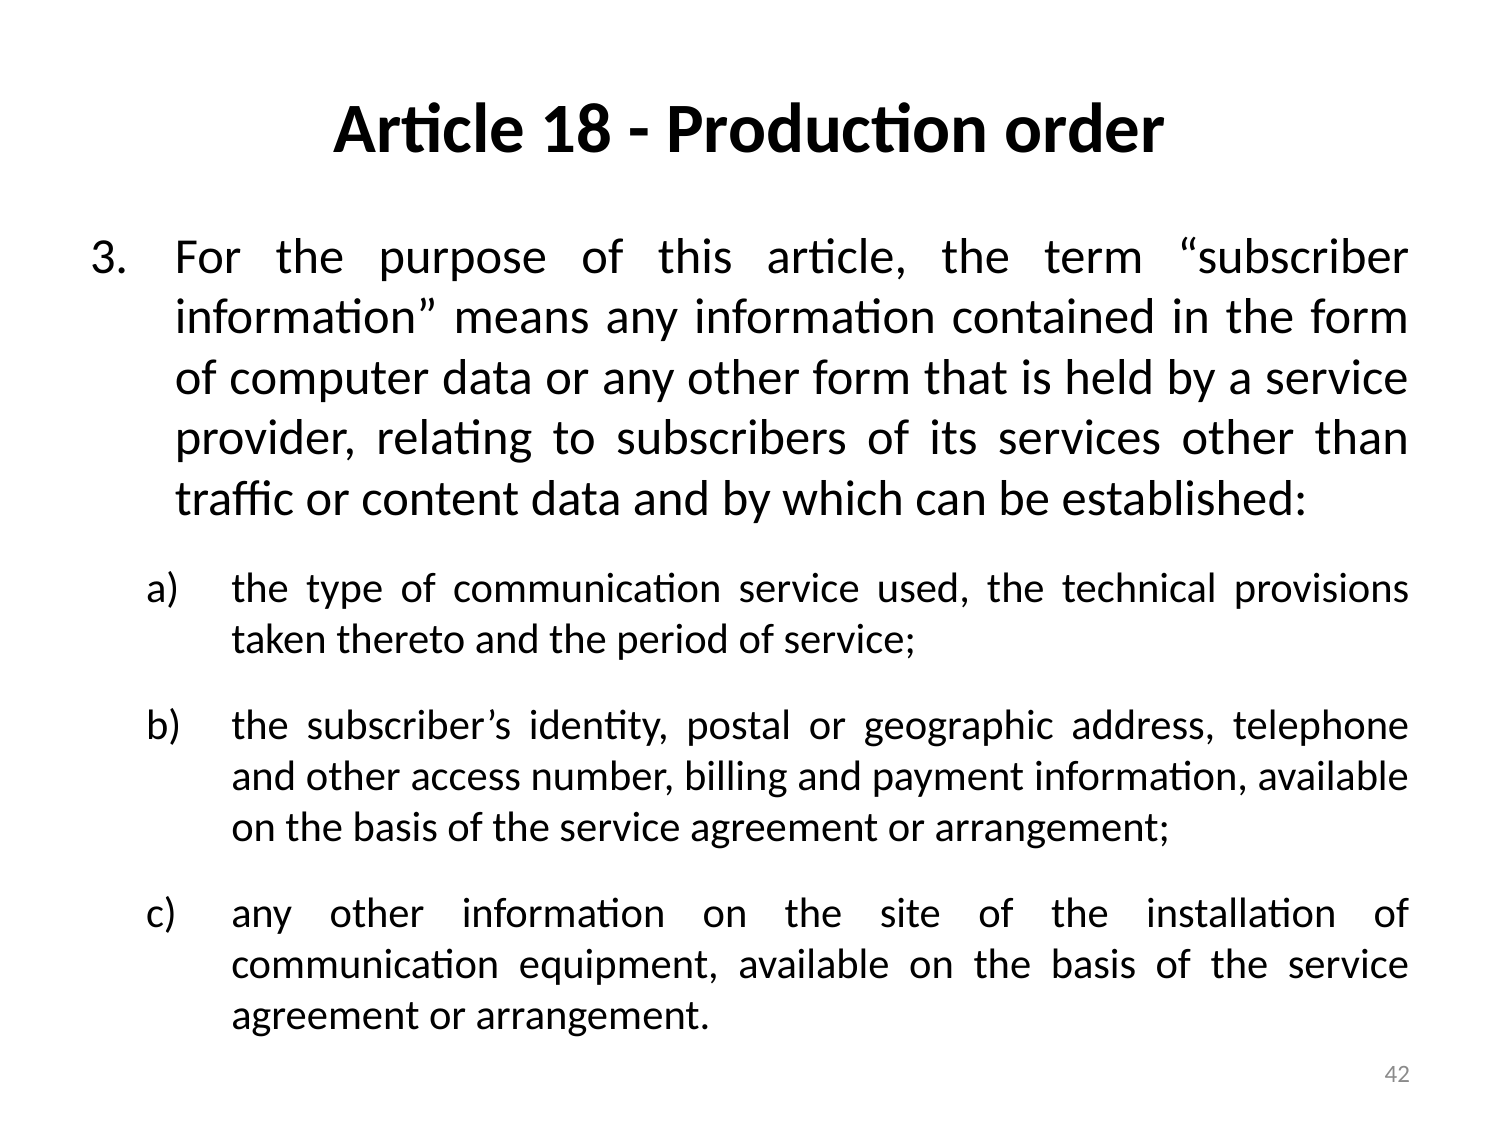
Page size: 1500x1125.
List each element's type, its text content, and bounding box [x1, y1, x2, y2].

title Article 18 - Production order [74, 44, 1426, 204]
list For the purpose of this article, the term “subscriber information” means any information contained in the form of computer data or any other form that is held by a service provider, relating to subscribers of its services other than traffic or content data and by which can be established: the type of communication service used, the technical provisions taken thereto and the period of service; the subscriber’s identity, postal or geographic address, telephone and other access number, billing and payment information, available on the basis of the service agreement or arrangement; any other information on the site of the installation of communication equipment, available on the basis of the service agreement or arrangement. [74, 215, 1426, 1056]
slide_number 42 [1074, 1042, 1425, 1103]
